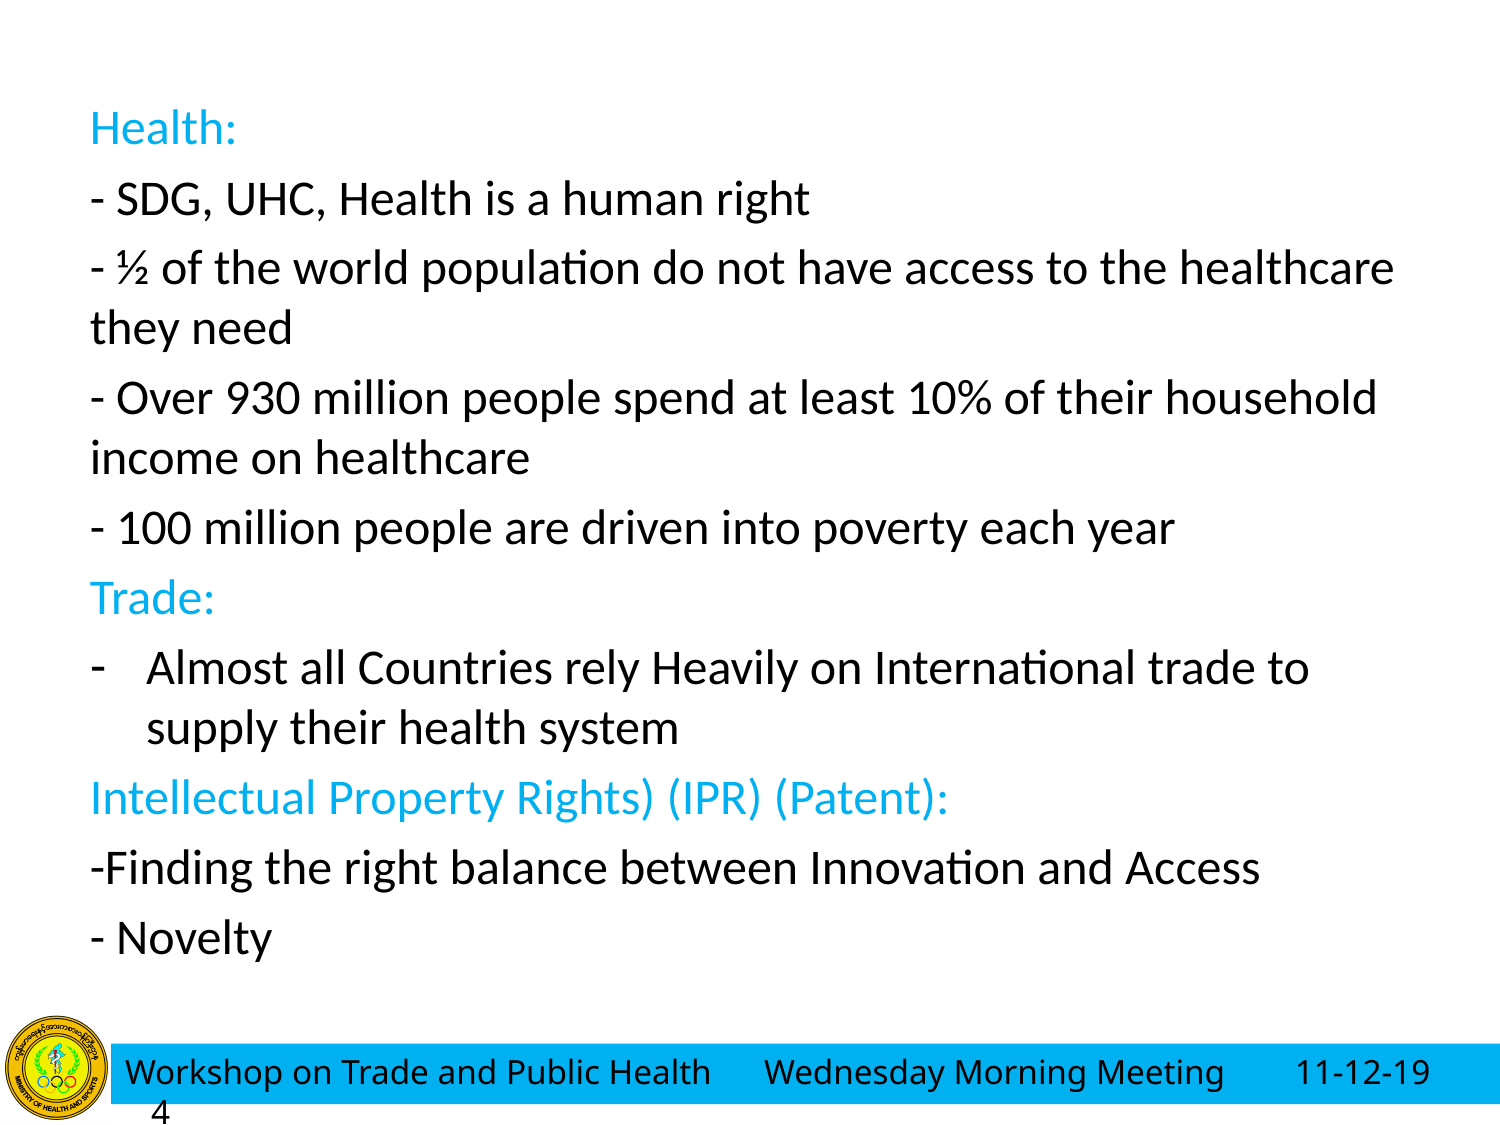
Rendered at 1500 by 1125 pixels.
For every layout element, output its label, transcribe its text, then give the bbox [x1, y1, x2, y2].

list Health: - SDG, UHC, Health is a human right - ½ of the world population do not have access to the healthcare they need - Over 930 million people spend at least 10% of their household income on healthcare - 100 million people are driven into poverty each year Trade: Almost all Countries rely Heavily on International trade to supply their health system Intellectual Property Rights) (IPR) (Patent): -Finding the right balance between Innovation and Access - Novelty [75, 87, 1425, 1005]
picture [2, 1010, 111, 1125]
